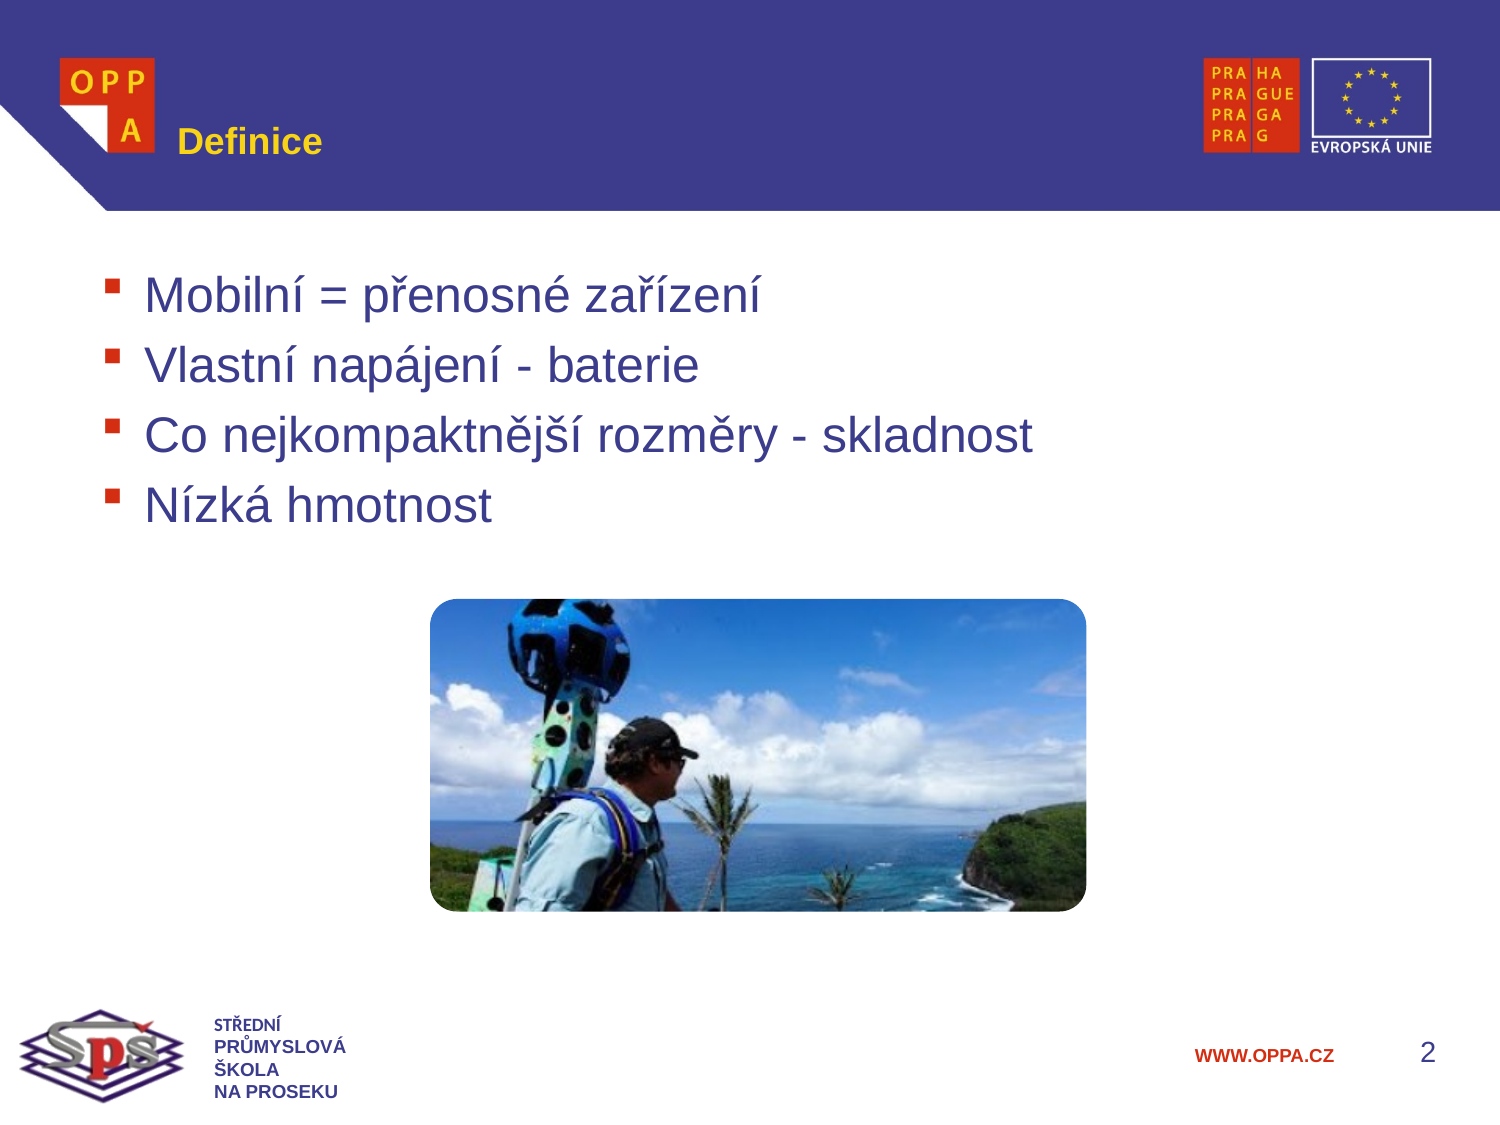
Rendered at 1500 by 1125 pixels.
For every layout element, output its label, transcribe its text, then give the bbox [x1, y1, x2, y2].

list Mobilní = přenosné zařízení Vlastní napájení - baterie Co nejkompaktnější rozměry - skladnost Nízká hmotnost [101, 262, 1437, 1005]
picture [19, 1001, 186, 1107]
text_box STŘEDNÍ PRŮMYSLOVÁ ŠKOLA NA PROSEKU [199, 1004, 509, 1110]
picture [0, 0, 1500, 211]
title Definice [177, 38, 1137, 162]
picture [429, 598, 1087, 912]
slide_number 2 [1339, 1015, 1437, 1069]
